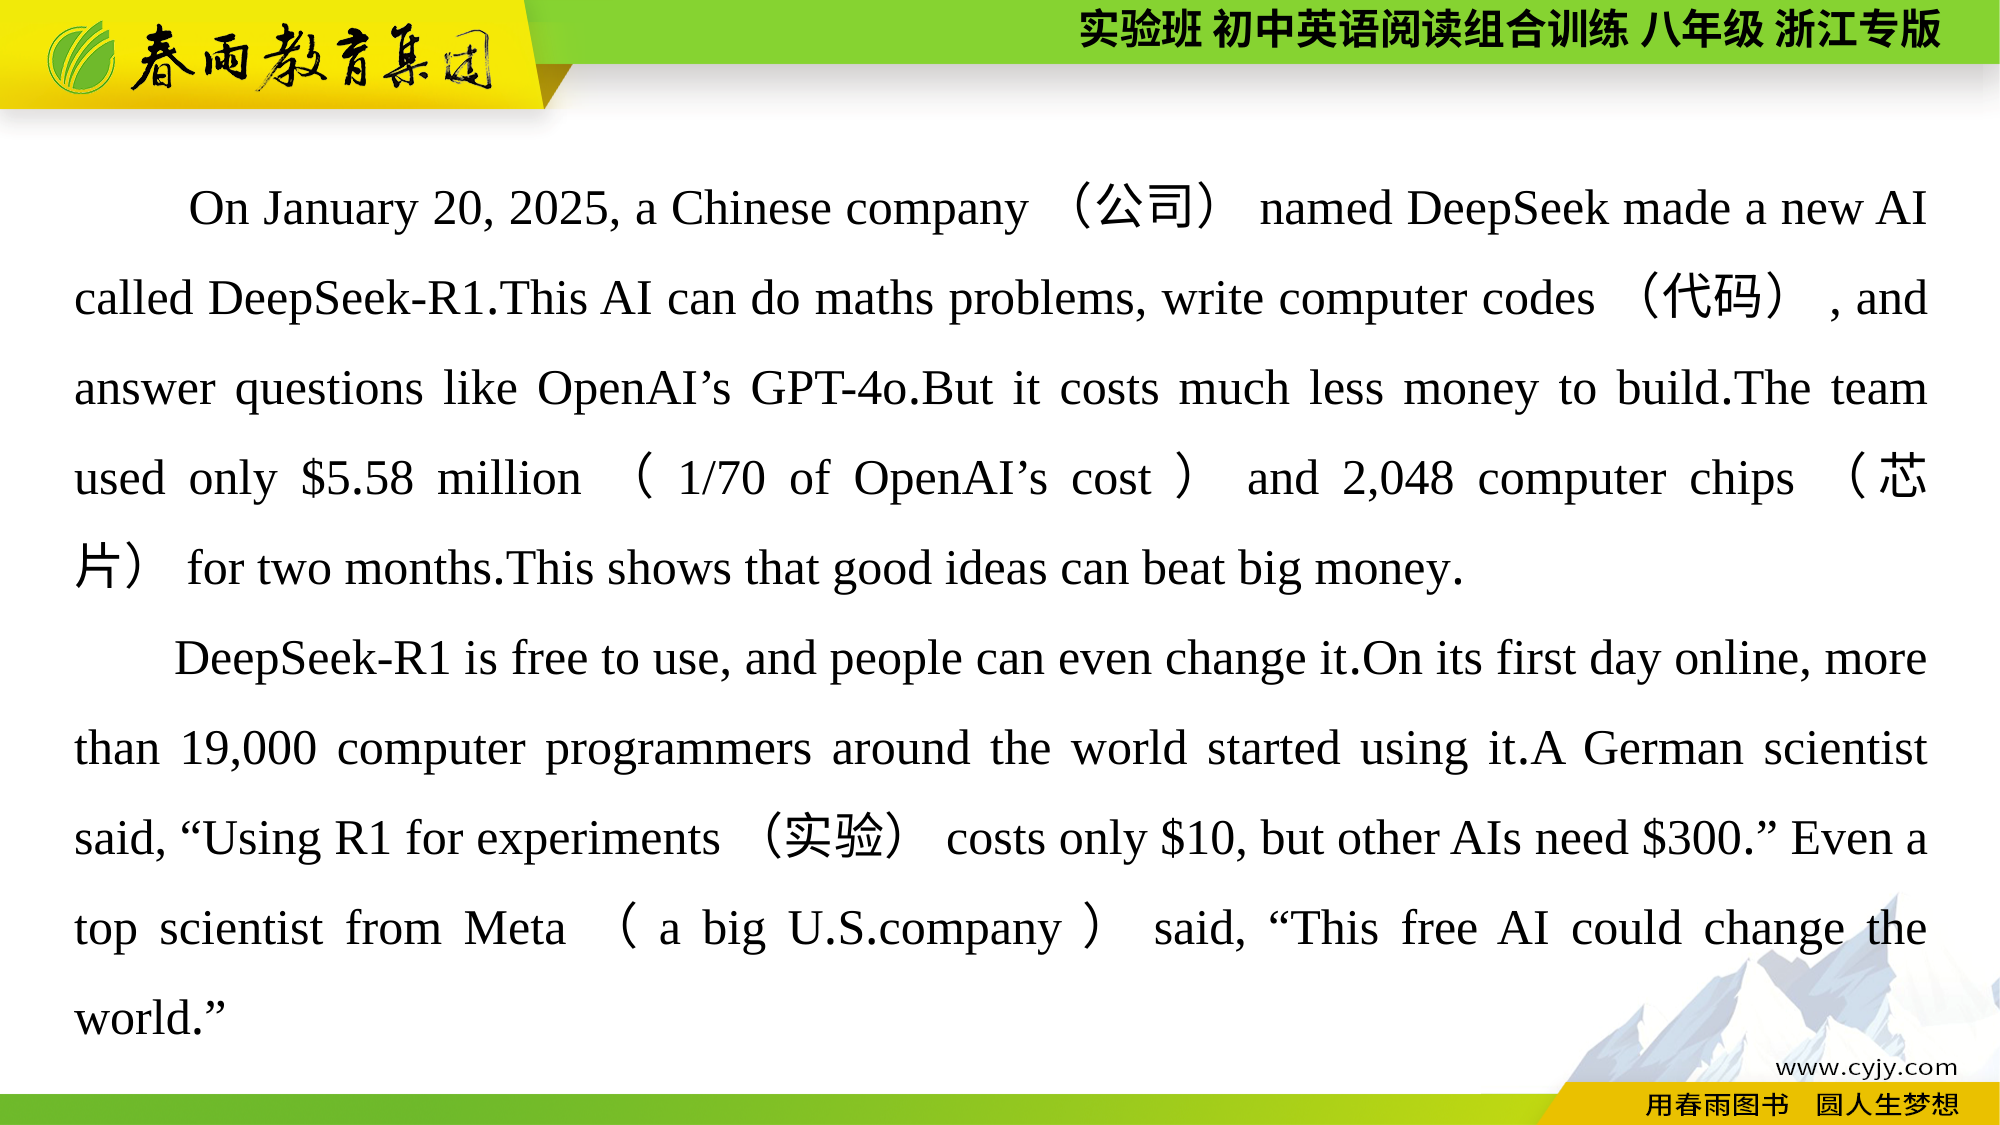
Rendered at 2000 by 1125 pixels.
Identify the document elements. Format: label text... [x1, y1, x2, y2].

list On January 20, 2025, a Chinese company（公司）named DeepSeek made a new AI called DeepSeek-R1.This AI can do maths problems, write computer codes（代码）, and answer questions like OpenAI’s GPT-4o.But it costs much less money to build.The team used only $5.58 million（1/70 of OpenAI’s cost）and 2,048 computer chips（芯片）for two months.This shows that good ideas can beat big money. DeepSeek-R1 is free to use, and people can even change it.On its first day online, more than 19,000 computer programmers around the world started using it.A German scientist said, “Using R1 for experiments（实验）costs only $10, but other AIs need $300.” Even a top scientist from Meta（a big U.S.company）said, “This free AI could change the world.” [59, 137, 1944, 1050]
picture [0, 0, 2000, 1125]
